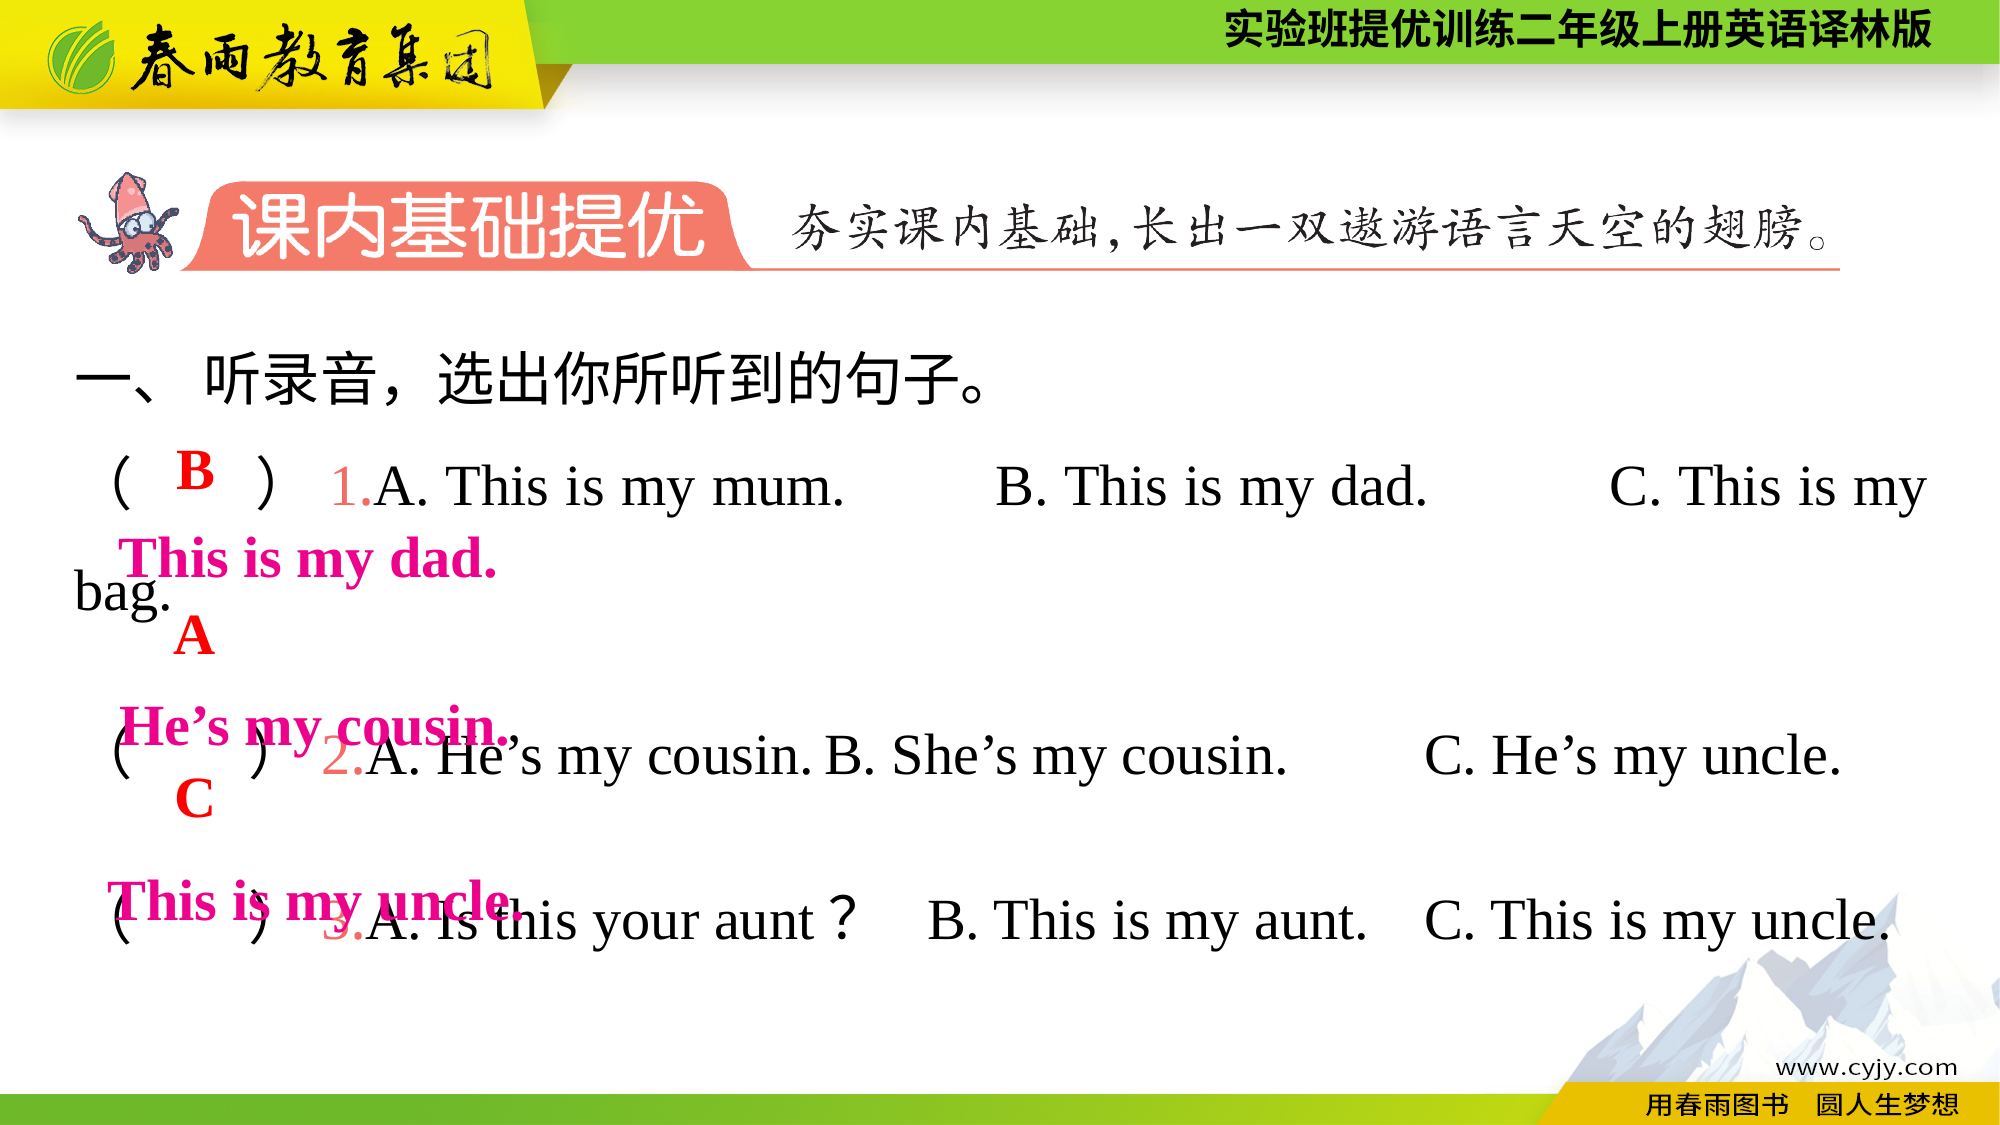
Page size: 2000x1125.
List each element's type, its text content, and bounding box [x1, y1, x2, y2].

text_box This is my dad. [104, 512, 514, 597]
text_box C [159, 751, 232, 837]
list 一、 听录音，选出你所听到的句子。 （ ）1.A. This is my mum. B. This is my dad. C. This is my bag. （ ）2.A. He’s my cousin. B. She’s my cousin. C. He’s my uncle. （ ）3.A. Is this your aunt？ B. This is my aunt. C. This is my uncle. [59, 299, 1944, 860]
text_box A [158, 589, 231, 674]
text_box He’s my cousin. [104, 680, 526, 765]
picture [0, 0, 2000, 1125]
text_box B [161, 423, 231, 509]
text_box This is my uncle. [92, 854, 541, 940]
